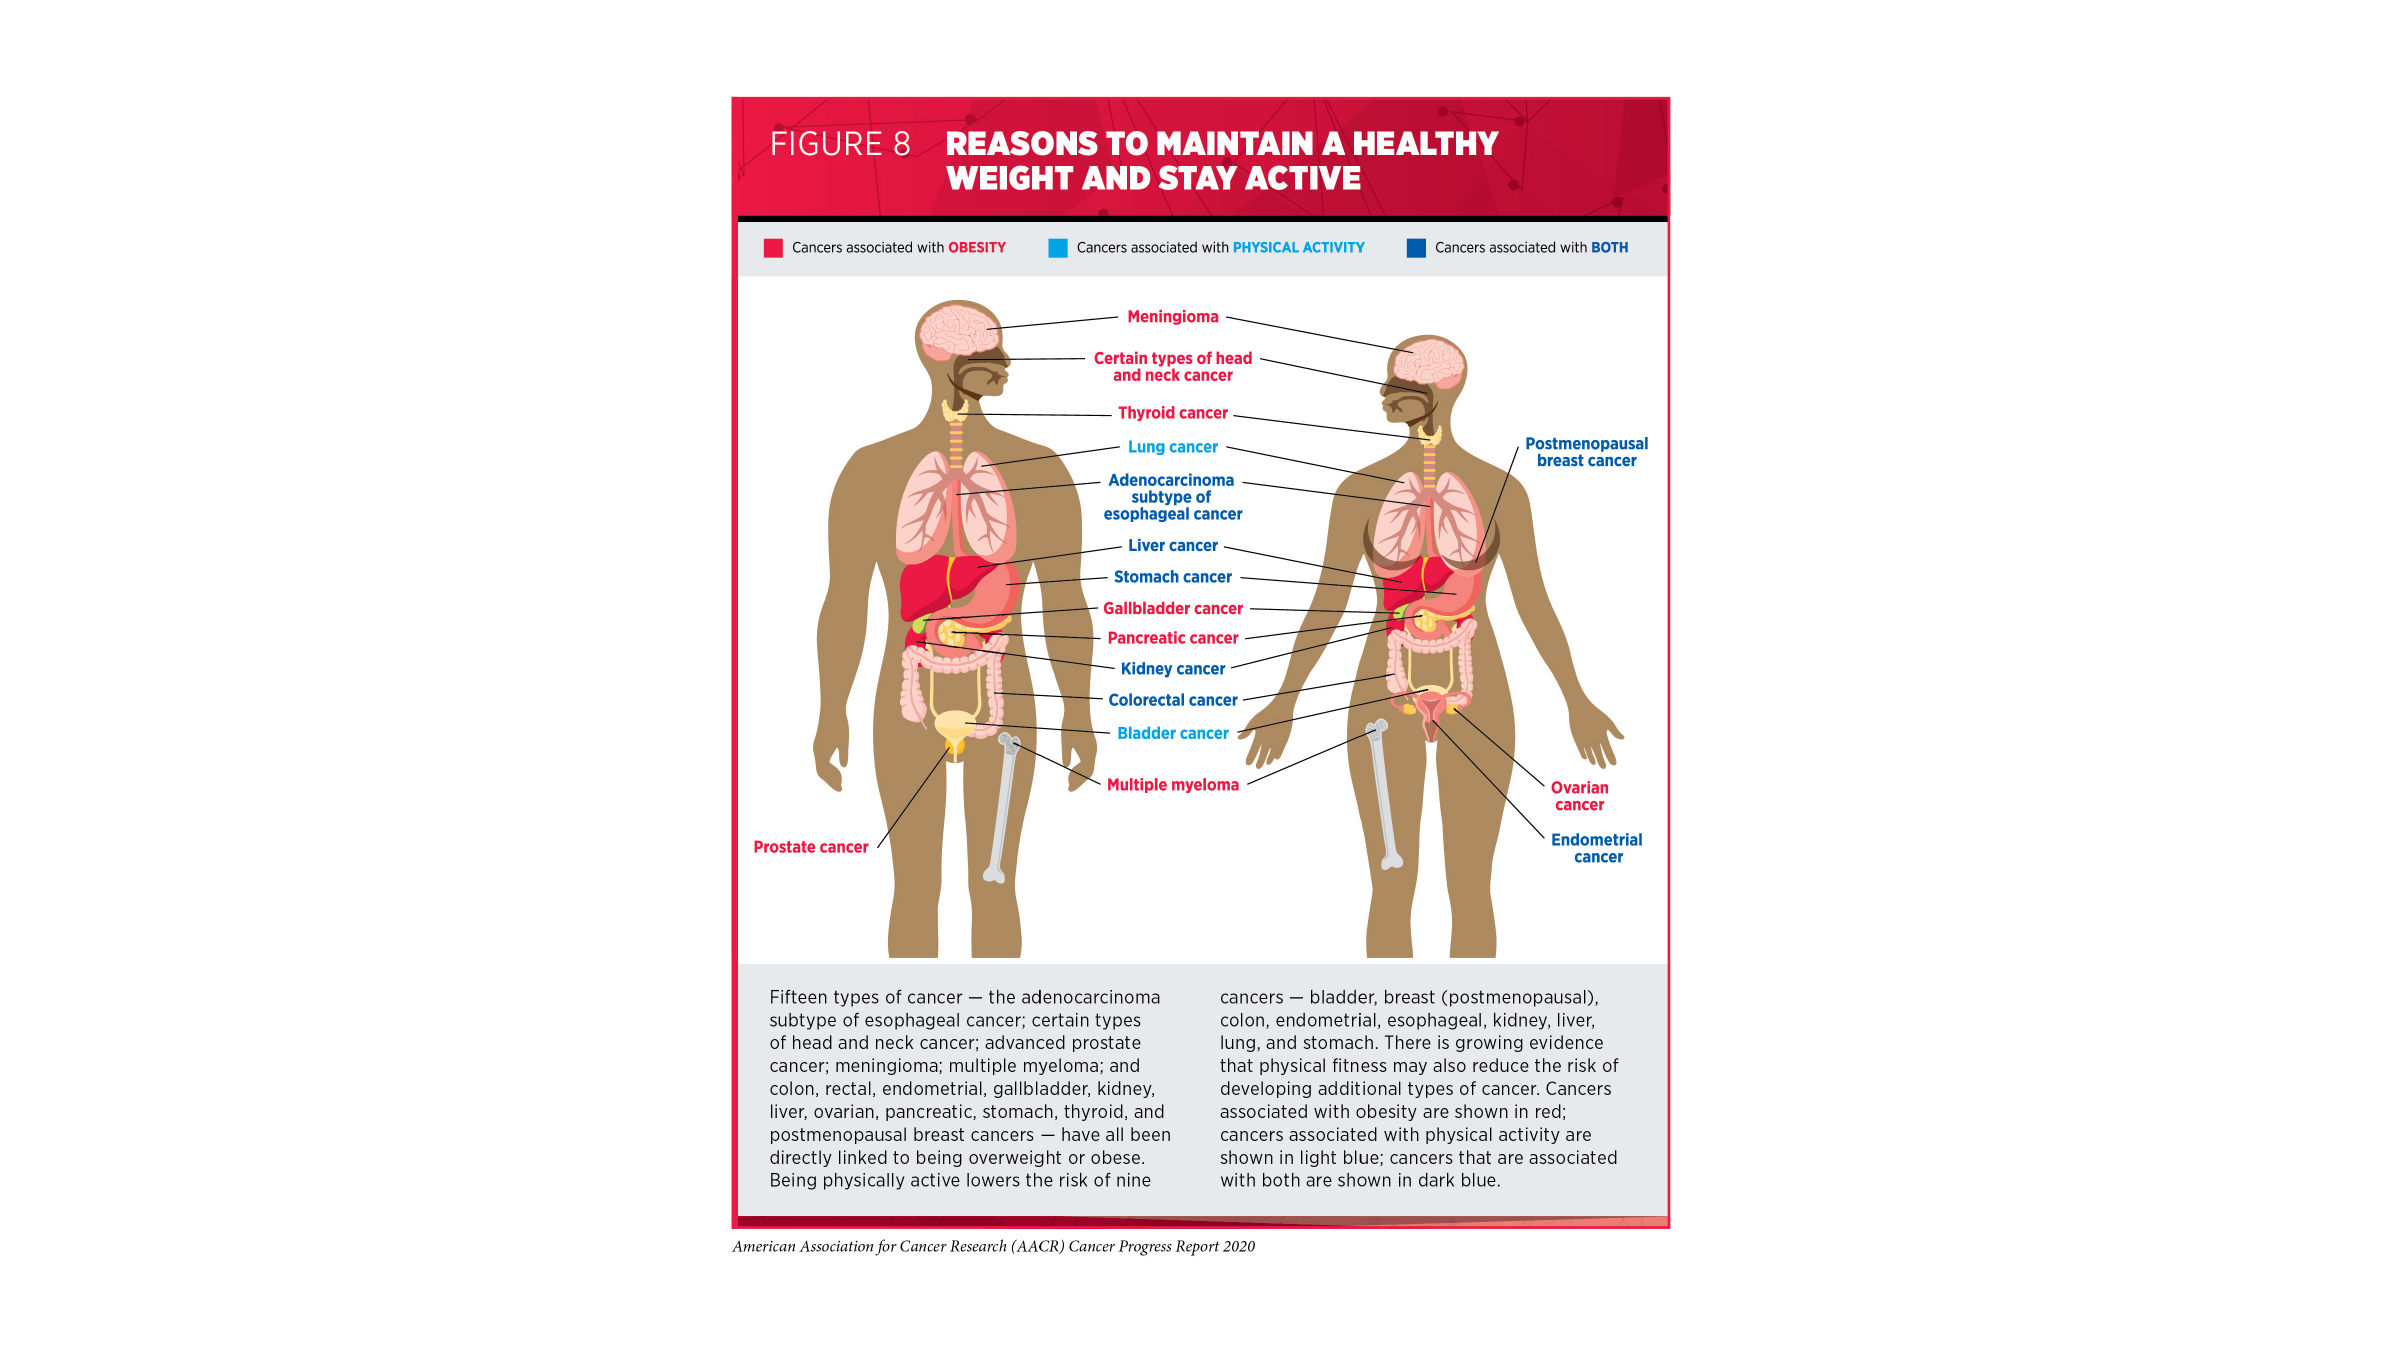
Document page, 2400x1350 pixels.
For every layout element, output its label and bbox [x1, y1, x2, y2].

picture [719, 87, 1681, 1263]
